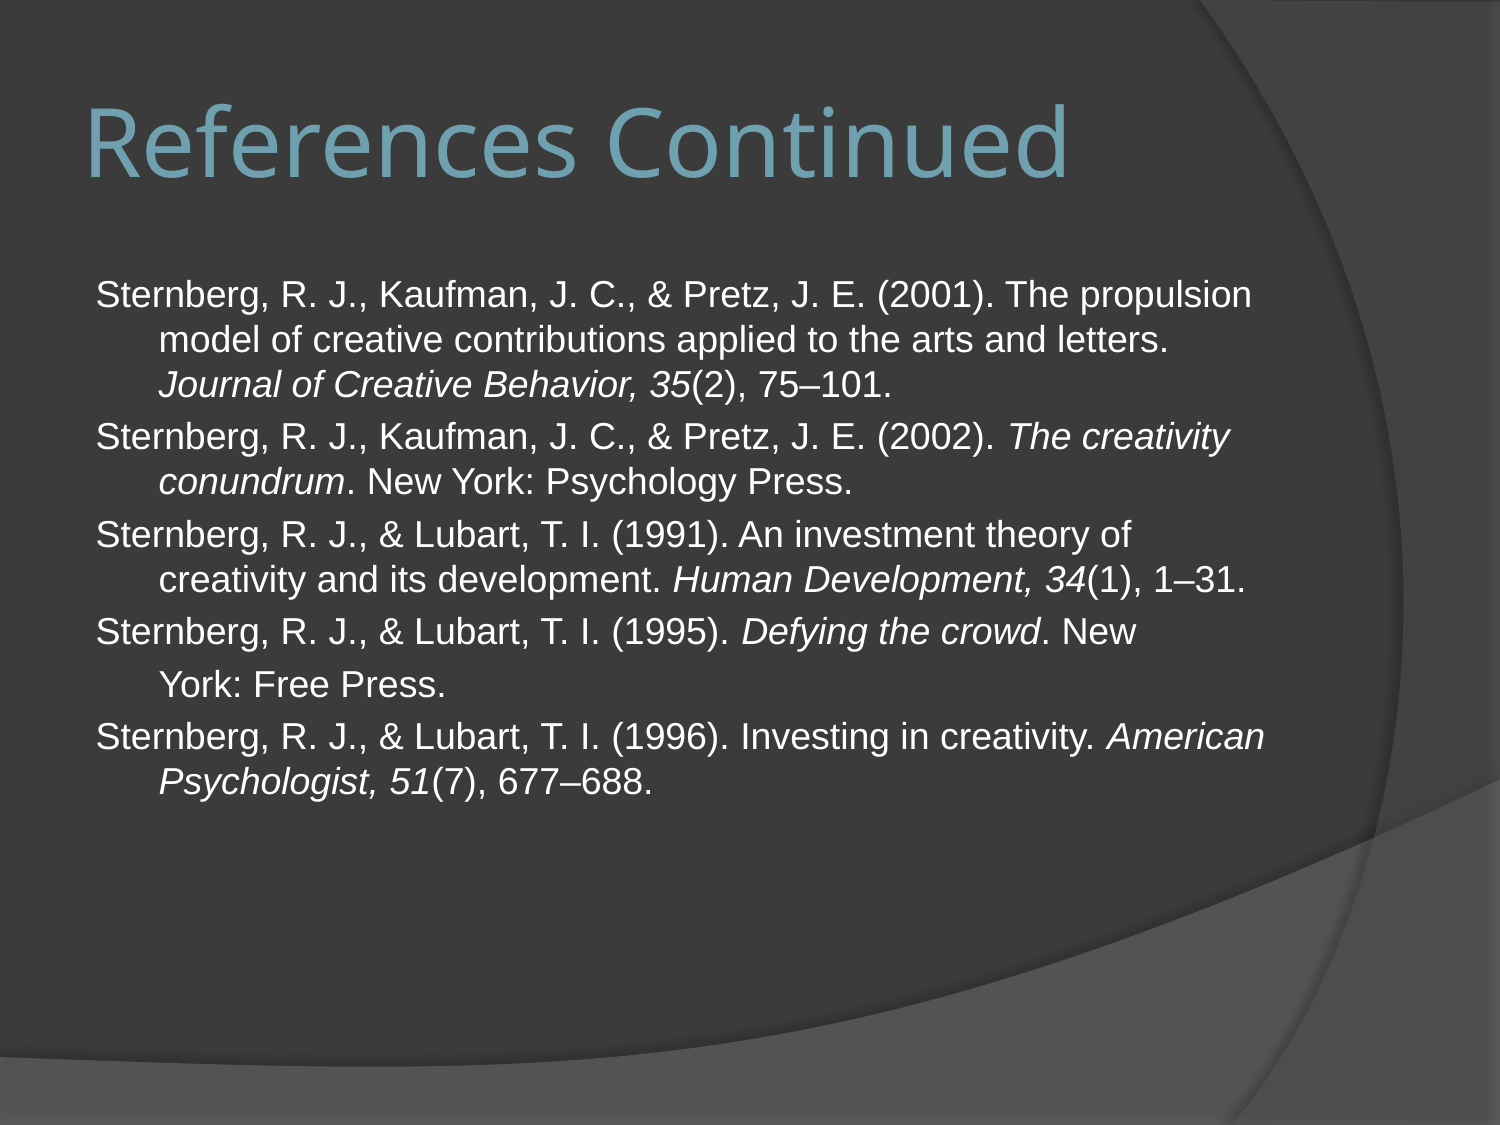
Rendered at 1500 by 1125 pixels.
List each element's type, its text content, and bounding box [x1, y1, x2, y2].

title References Continued [75, 45, 1300, 233]
list Sternberg, R. J., Kaufman, J. C., & Pretz, J. E. (2001). The propulsion model of creative contributions applied to the arts and letters. Journal of Creative Behavior, 35(2), 75–101. Sternberg, R. J., Kaufman, J. C., & Pretz, J. E. (2002). The creativity conundrum. New York: Psychology Press. Sternberg, R. J., & Lubart, T. I. (1991). An investment theory of creativity and its development. Human Development, 34(1), 1–31. Sternberg, R. J., & Lubart, T. I. (1995). Defying the crowd. New York: Free Press. Sternberg, R. J., & Lubart, T. I. (1996). Investing in creativity. American Psychologist, 51(7), 677–688. [75, 262, 1300, 1005]
